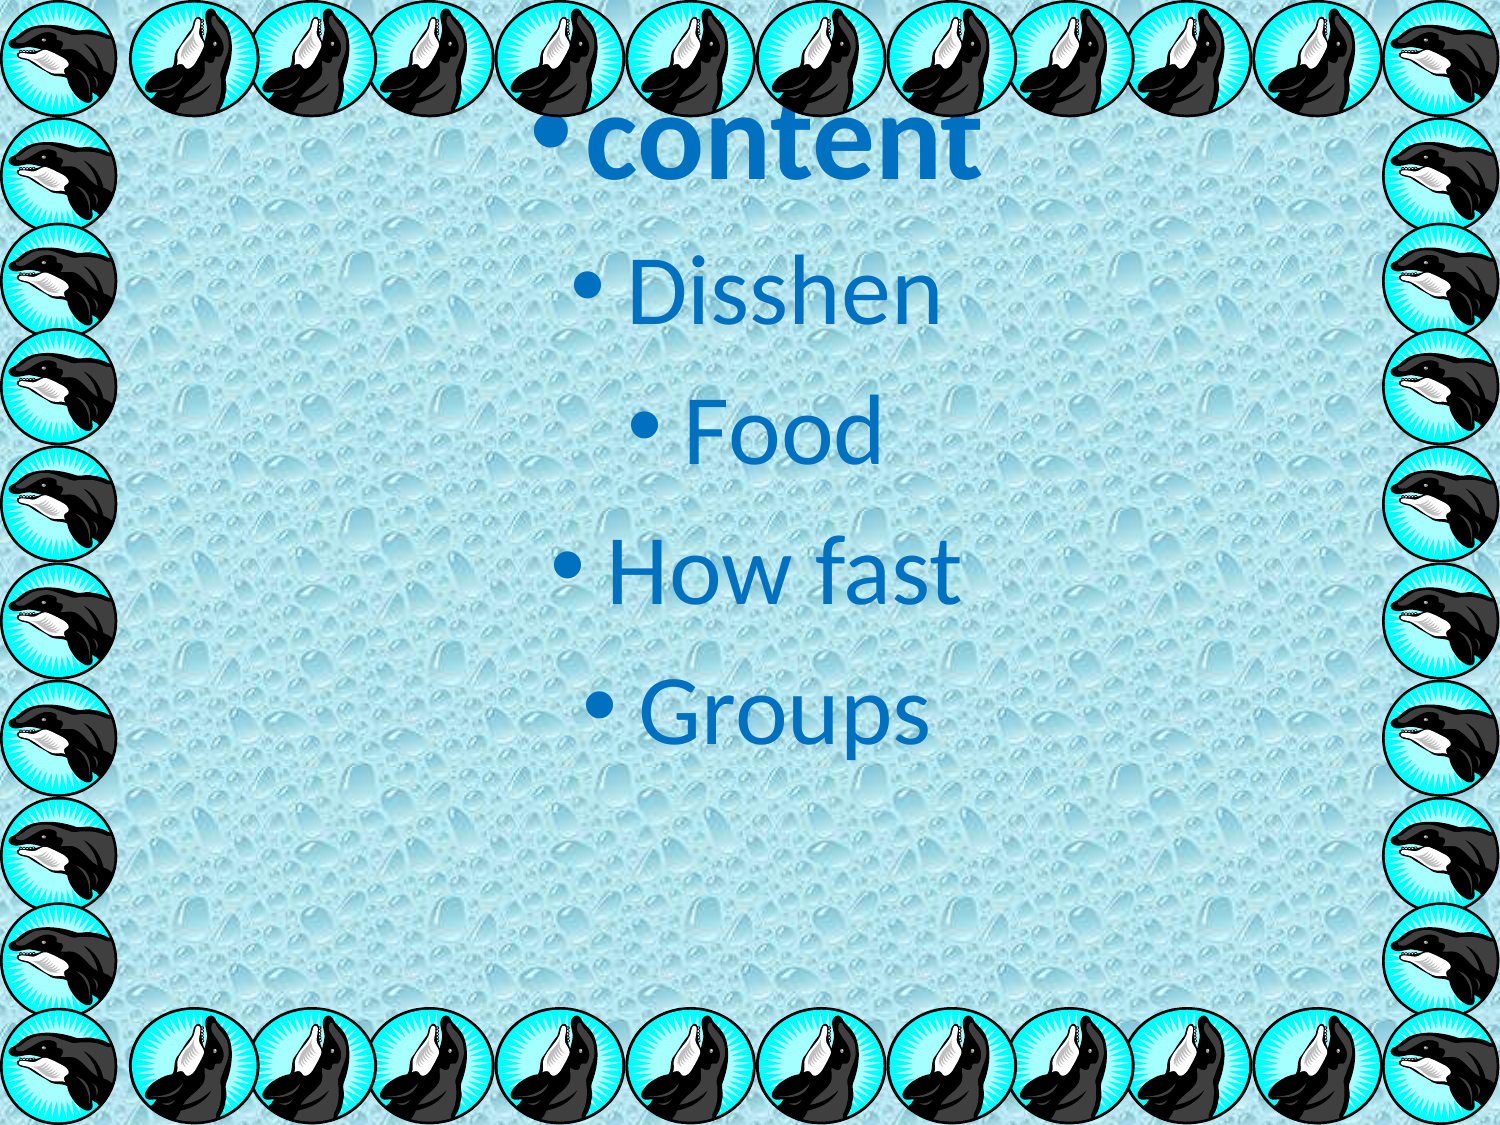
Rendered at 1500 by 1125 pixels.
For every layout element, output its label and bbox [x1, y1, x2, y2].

text_box [0, 0, 1500, 1125]
